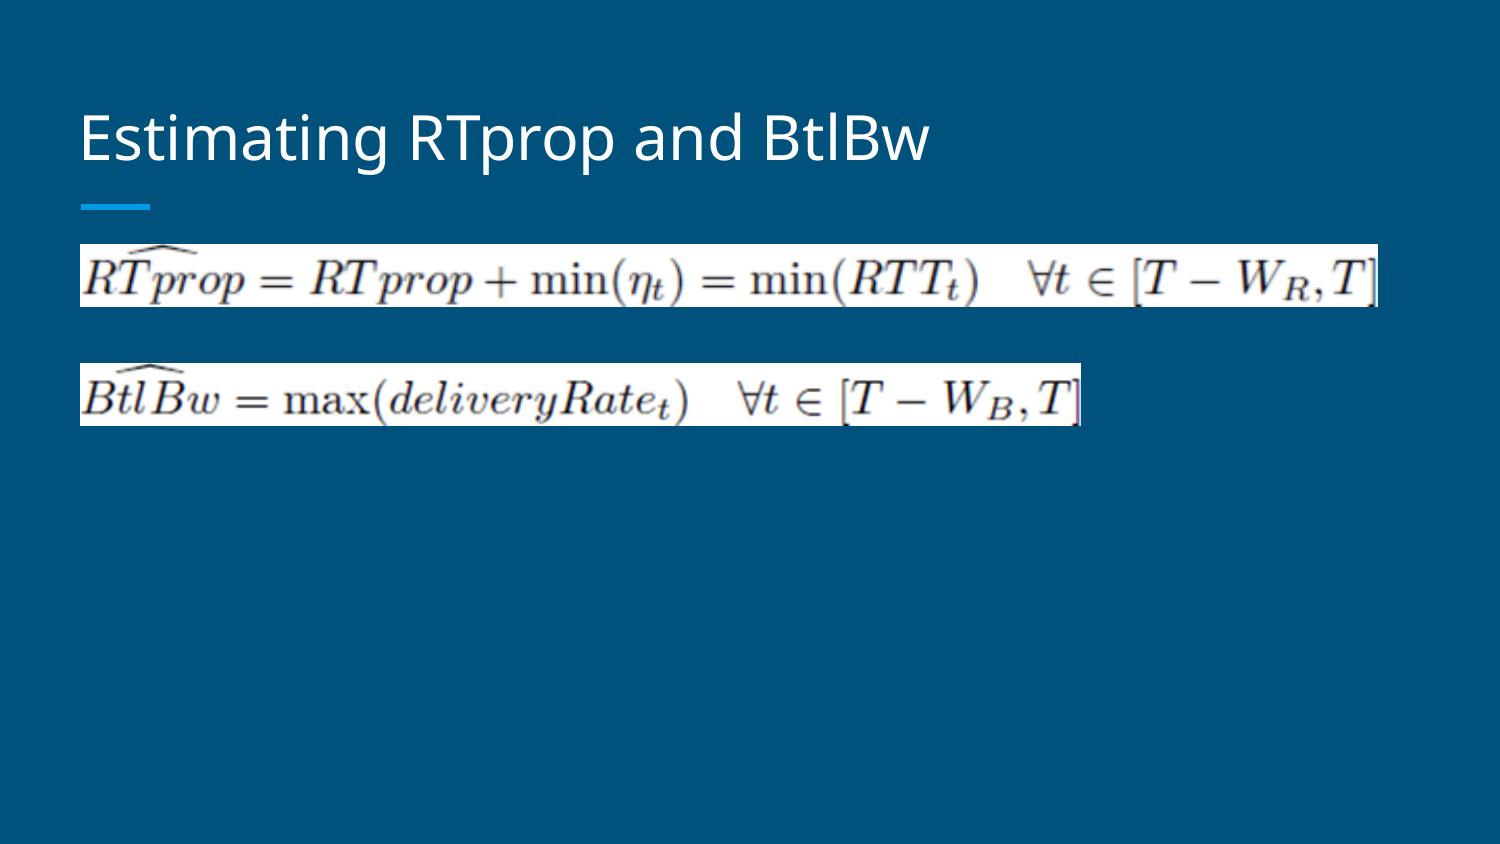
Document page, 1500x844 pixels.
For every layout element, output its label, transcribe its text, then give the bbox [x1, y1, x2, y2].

title Estimating RTprop and BtlBw [63, 75, 1437, 188]
picture [81, 364, 1080, 425]
picture [81, 245, 1377, 306]
list [63, 244, 1437, 750]
